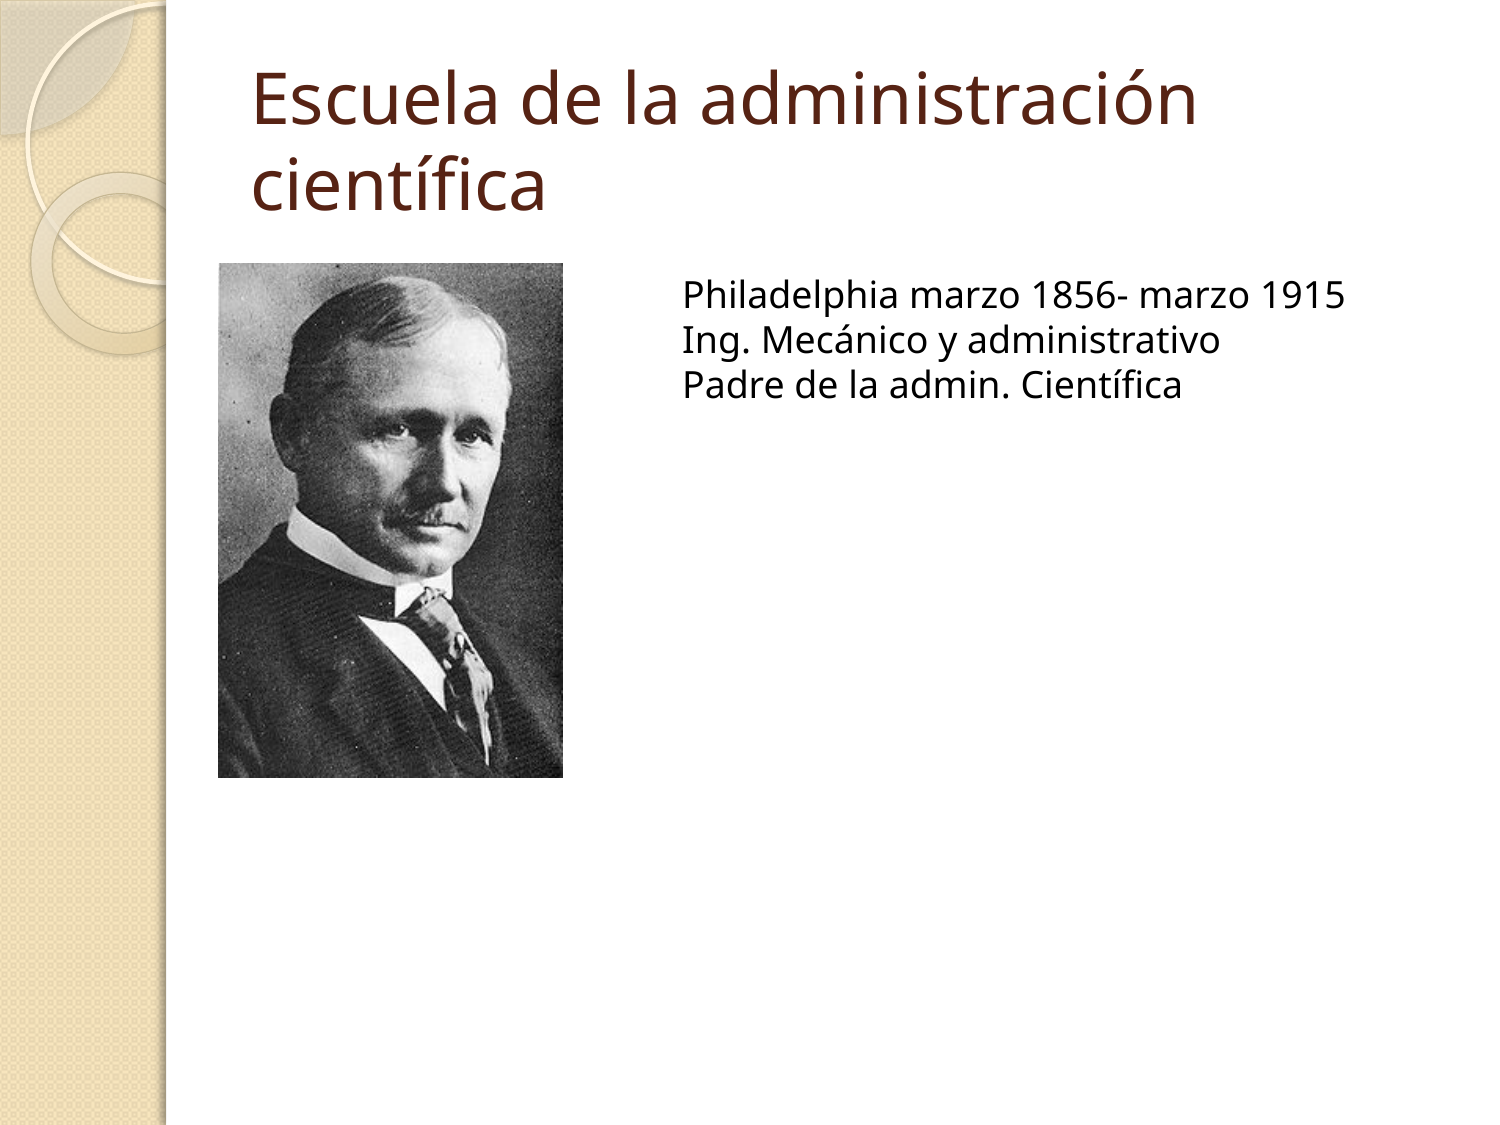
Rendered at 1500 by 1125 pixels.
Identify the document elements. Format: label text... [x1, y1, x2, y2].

title Escuela de la administración científica [235, 45, 1466, 233]
text_box Philadelphia marzo 1856- marzo 1915 Ing. Mecánico y administrativo Padre de la admin. Científica [667, 263, 1412, 414]
picture [218, 263, 563, 778]
